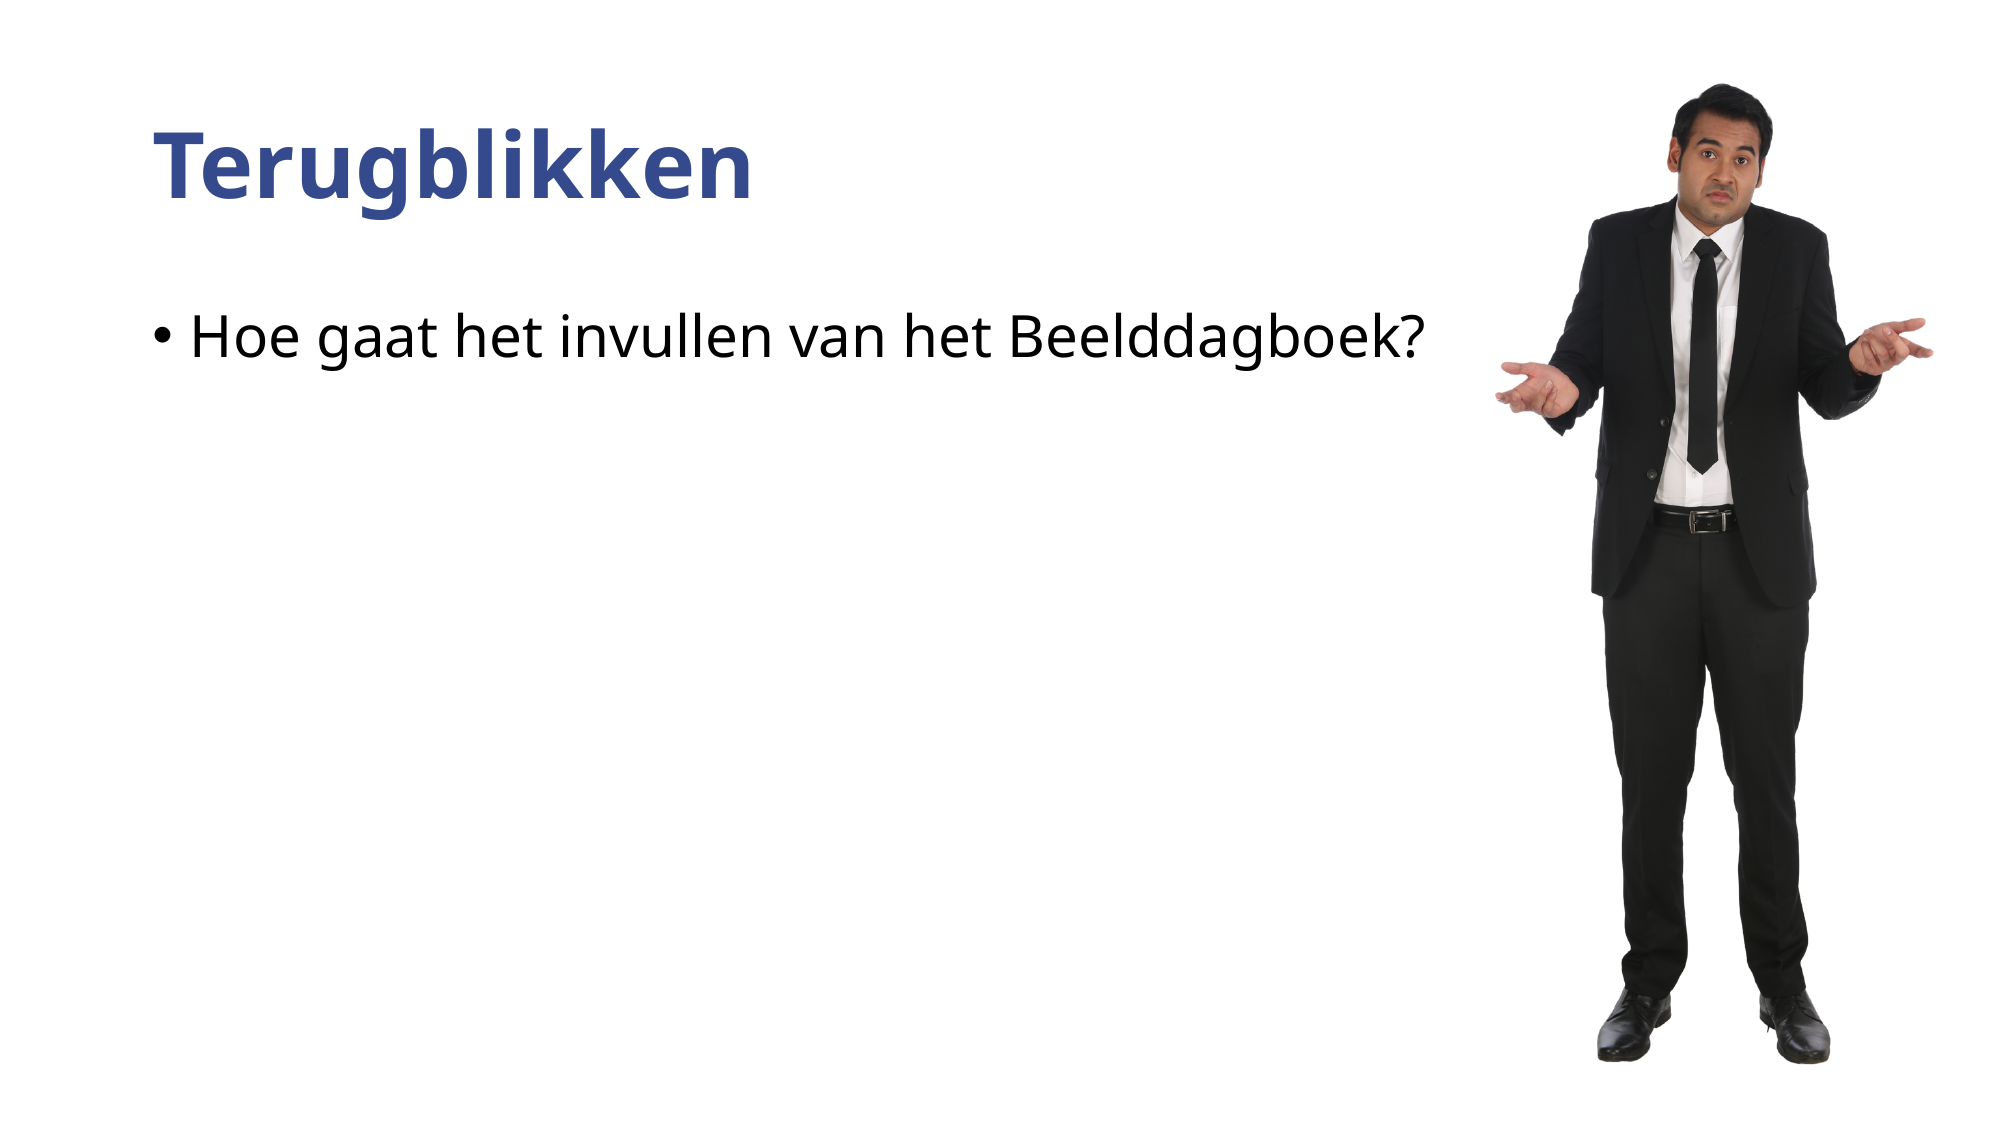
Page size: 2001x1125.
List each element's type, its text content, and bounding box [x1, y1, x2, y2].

picture [1494, 82, 1934, 1066]
title Terugblikken [137, 59, 1863, 278]
list Hoe gaat het invullen van het Beelddagboek? [137, 299, 1494, 863]
